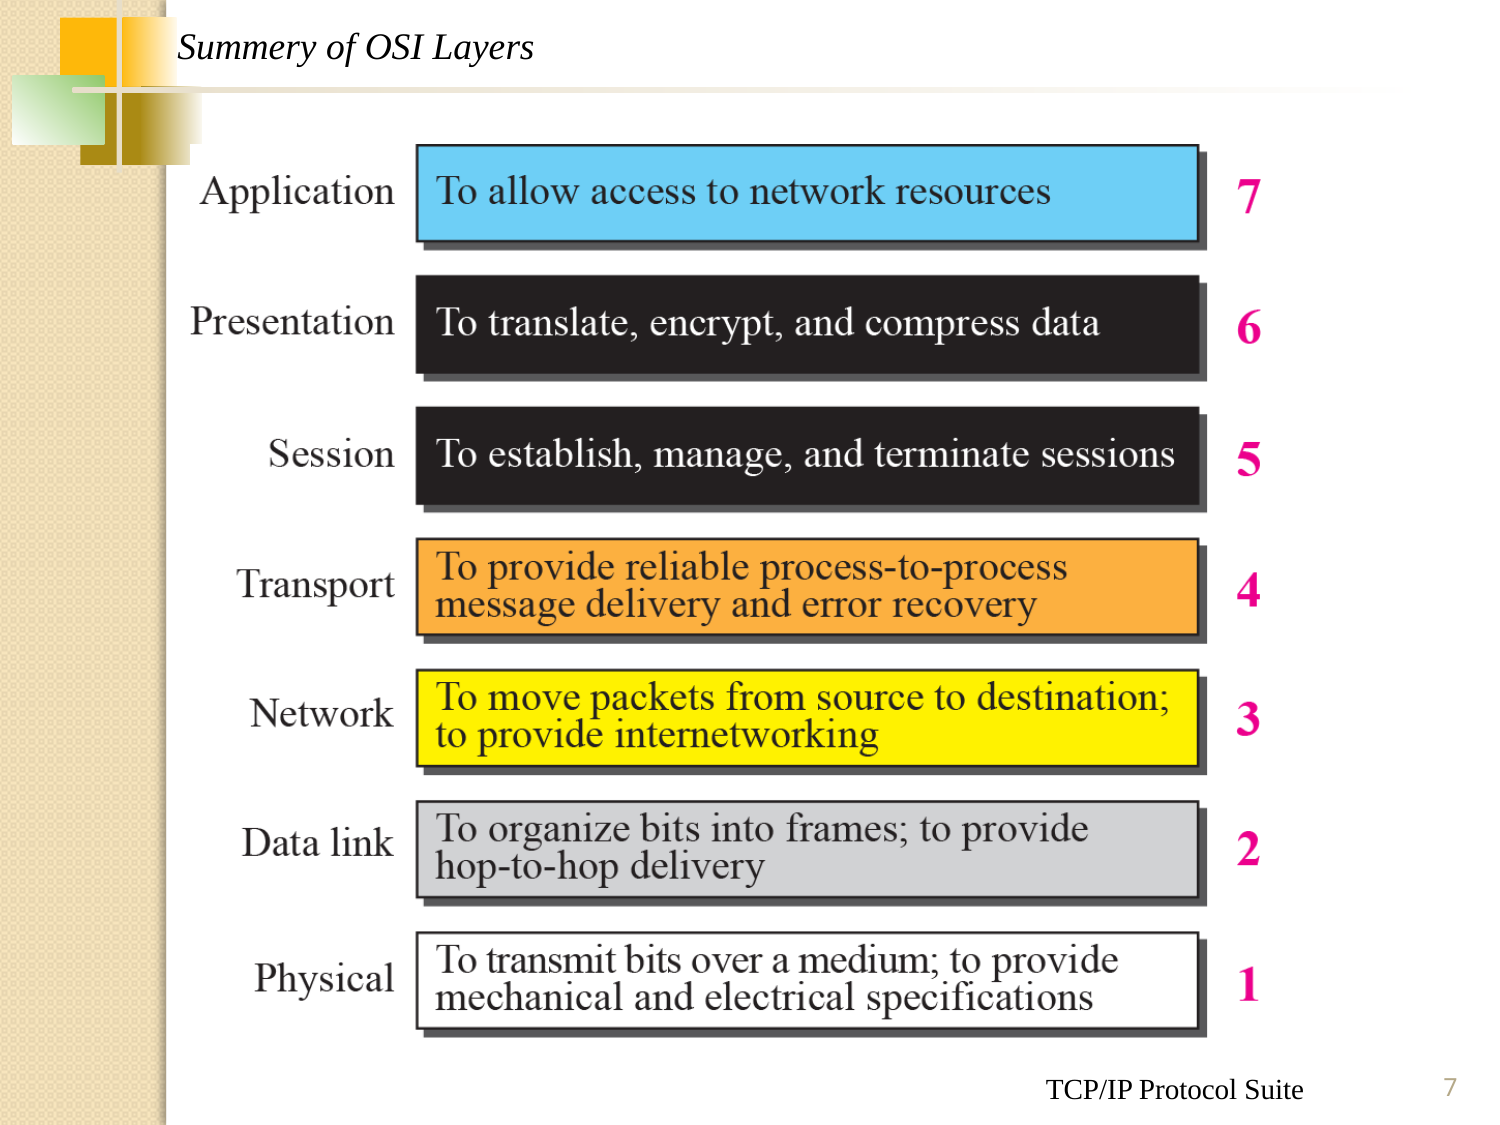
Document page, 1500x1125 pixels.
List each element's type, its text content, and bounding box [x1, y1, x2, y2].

text_box [122, 17, 177, 86]
picture [190, 144, 1263, 1038]
text_box [116, 93, 122, 173]
text_box [60, 17, 116, 86]
text_box Summery of OSI Layers [162, 14, 1100, 75]
text_box [80, 93, 116, 165]
footer TCP/IP Protocol Suite [937, 1034, 1413, 1113]
text_box [72, 87, 1423, 93]
text_box [116, 0, 122, 87]
text_box [12, 75, 105, 145]
text_box [141, 93, 202, 165]
slide_number 7 [1413, 1034, 1488, 1113]
text_box [122, 93, 141, 165]
